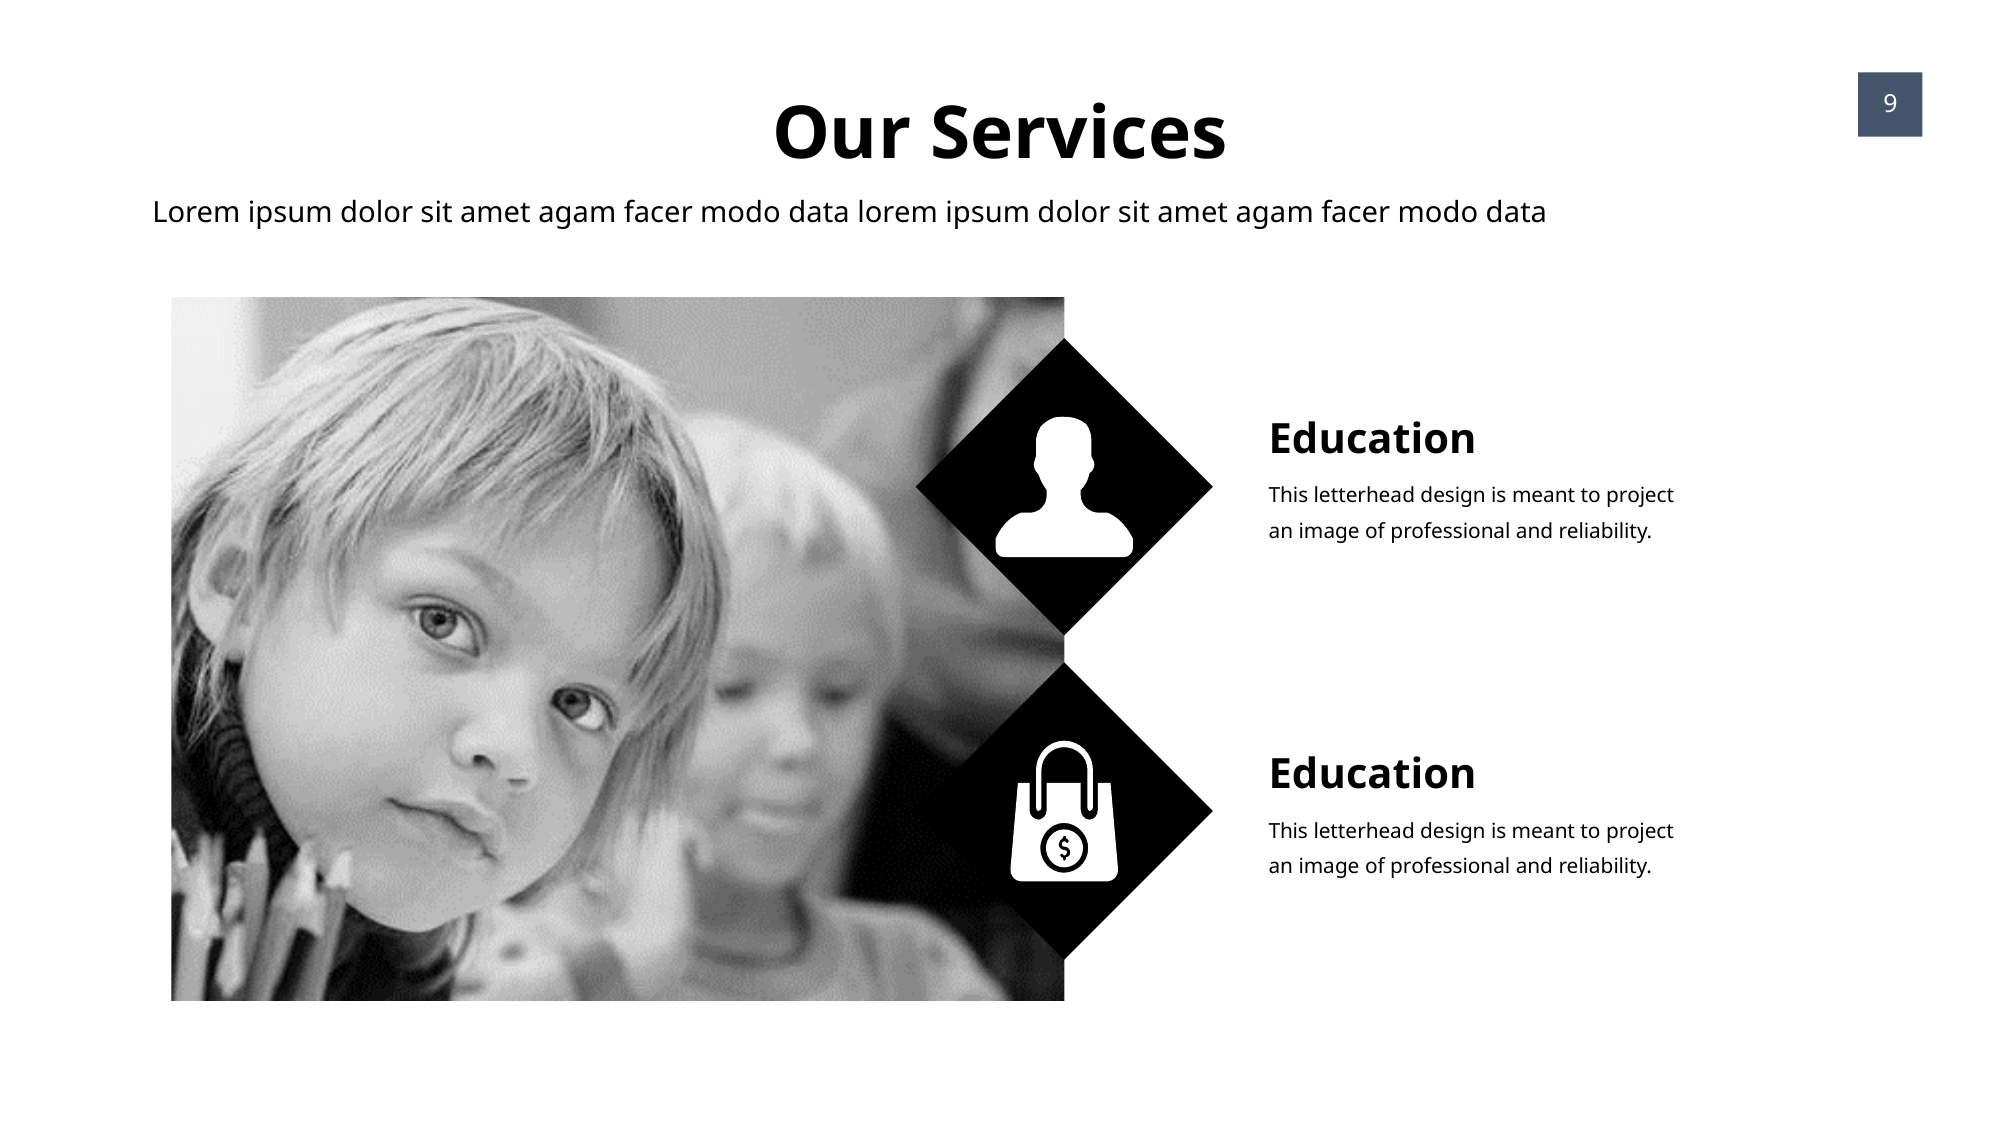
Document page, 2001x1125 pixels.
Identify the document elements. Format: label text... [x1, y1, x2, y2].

title Our Services [137, 78, 1863, 186]
subtitle Lorem ipsum dolor sit amet agam facer modo data lorem ipsum dolor sit amet agam facer modo data [137, 186, 1863, 227]
text_box [1065, 416, 1133, 558]
text_box [1065, 661, 1215, 961]
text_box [1268, 750, 1685, 871]
picture [171, 297, 1065, 1001]
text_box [1009, 740, 1120, 882]
text_box [1065, 337, 1215, 637]
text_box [1268, 415, 1693, 536]
slide_number 9 [1863, 78, 1927, 130]
